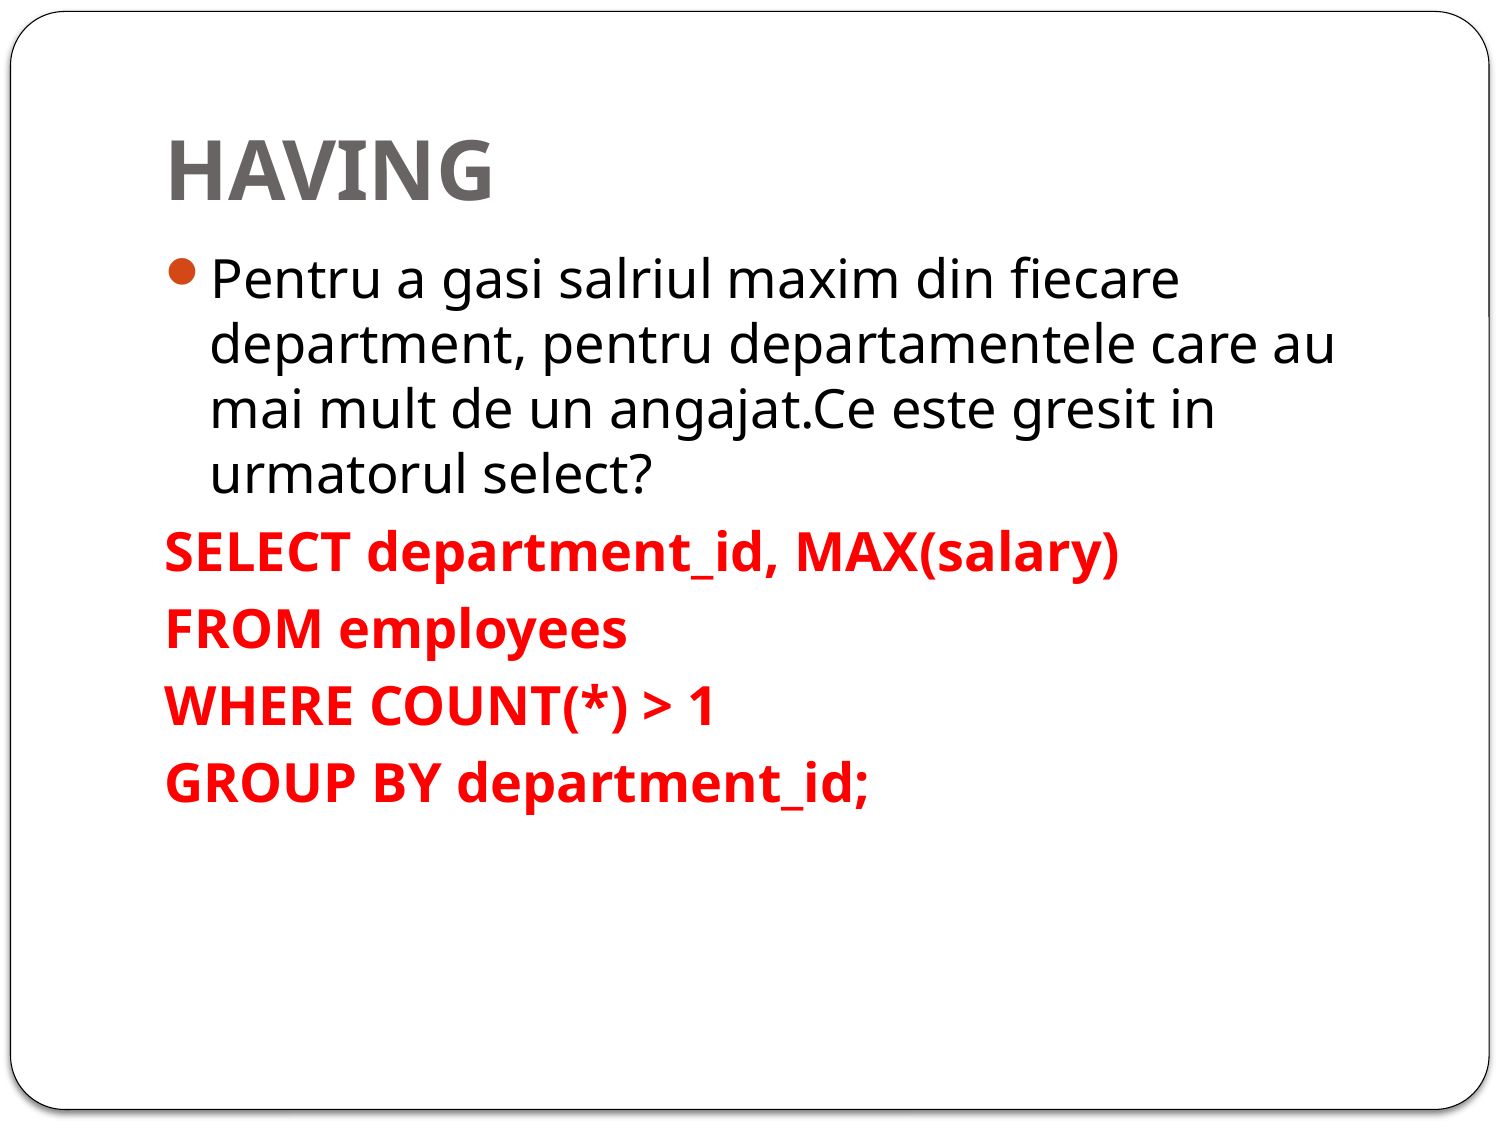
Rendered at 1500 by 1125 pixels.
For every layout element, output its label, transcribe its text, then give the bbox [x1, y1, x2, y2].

list Pentru a gasi salriul maxim din fiecare department, pentru departamentele care au mai mult de un angajat.Ce este gresit in urmatorul select? SELECT department_id, MAX(salary) FROM employees WHERE COUNT(*) > 1 GROUP BY department_id; [150, 237, 1425, 988]
title HAVING [150, 45, 1425, 233]
